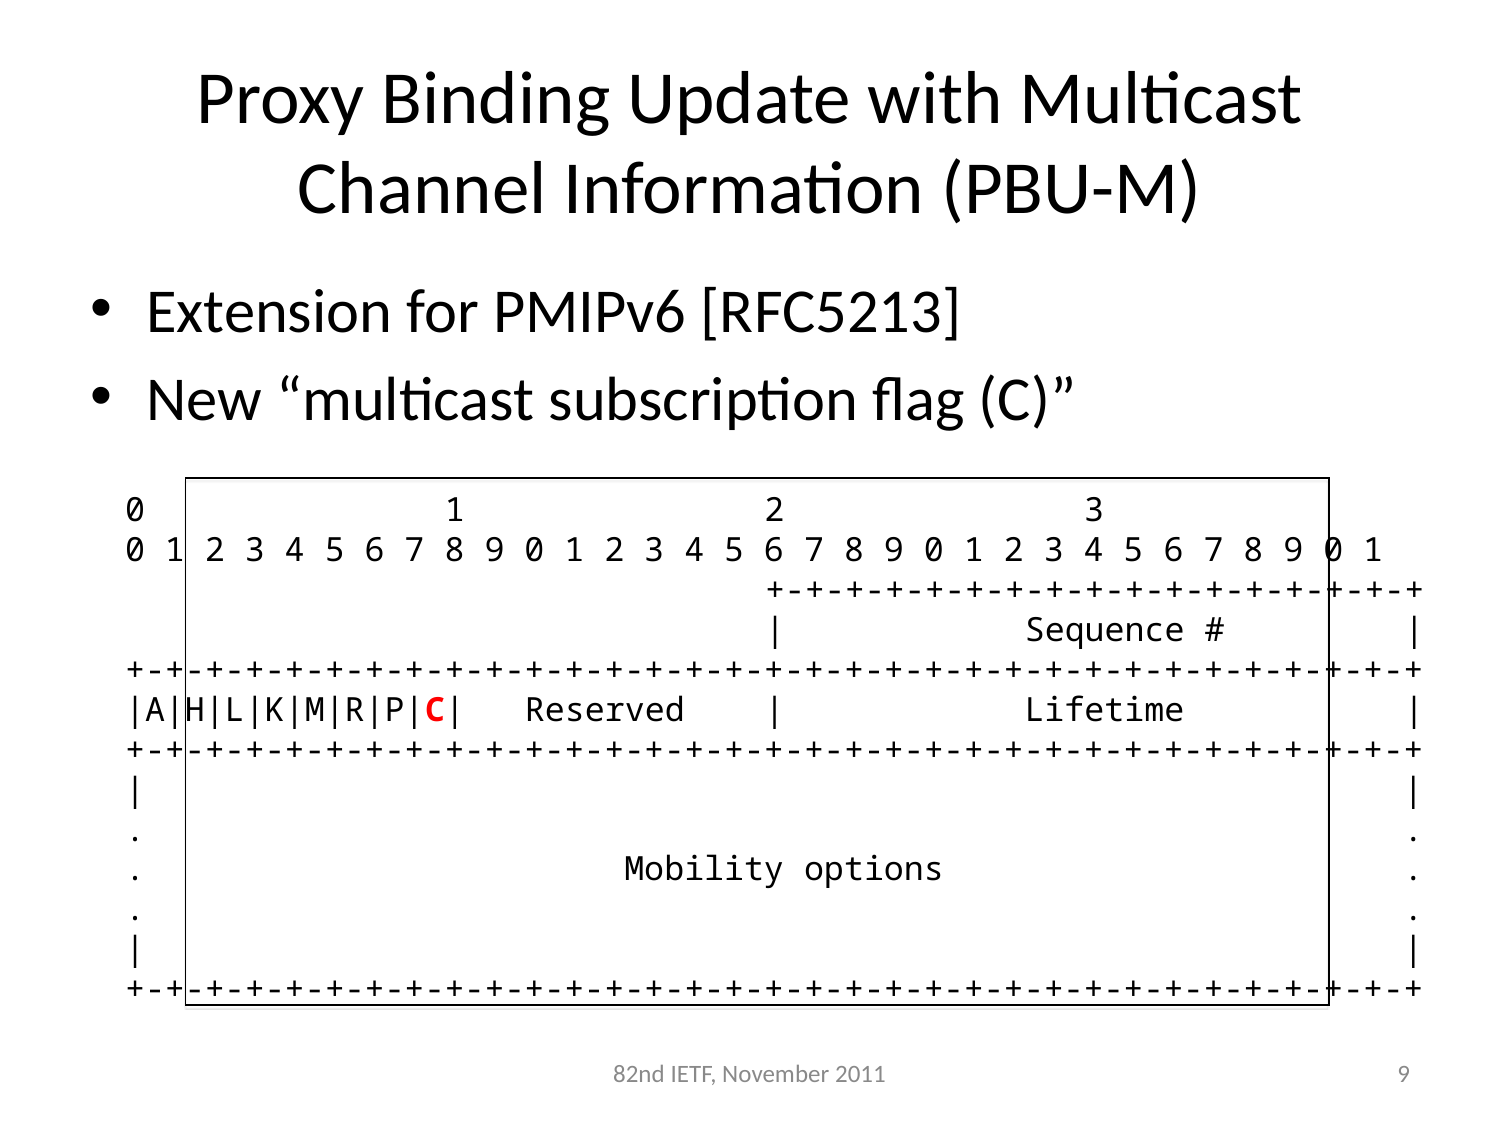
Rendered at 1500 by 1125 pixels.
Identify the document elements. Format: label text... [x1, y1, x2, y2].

title Proxy Binding Update with Multicast Channel Information (PBU-M) [74, 44, 1426, 233]
text_box 0 1 2 3 0 1 2 3 4 5 6 7 8 9 0 1 2 3 4 5 6 7 8 9 0 1 2 3 4 5 6 7 8 9 0 1 +-+-+-+-+-+-+-+-+-+-+-+-+-+-+-+-+ | Sequence # | +-+-+-+-+-+-+-+-+-+-+-+-+-+-+-+-+-+-+-+-+-+-+-+-+-+-+-+-+-+-+-+-+ |A|H|L|K|M|R|P|C| Reserved | Lifetime | +-+-+-+-+-+-+-+-+-+-+-+-+-+-+-+-+-+-+-+-+-+-+-+-+-+-+-+-+-+-+-+-+ | | . . . Mobility options . . . | | +-+-+-+-+-+-+-+-+-+-+-+-+-+-+-+-+-+-+-+-+-+-+-+-+-+-+-+-+-+-+-+-+ [10, 480, 1440, 1015]
footer 82nd IETF, November 2011 [512, 1042, 988, 1103]
slide_number 9 [1074, 1042, 1425, 1103]
list Extension for PMIPv6 [RFC5213] New “multicast subscription flag (C)” [74, 262, 1426, 479]
